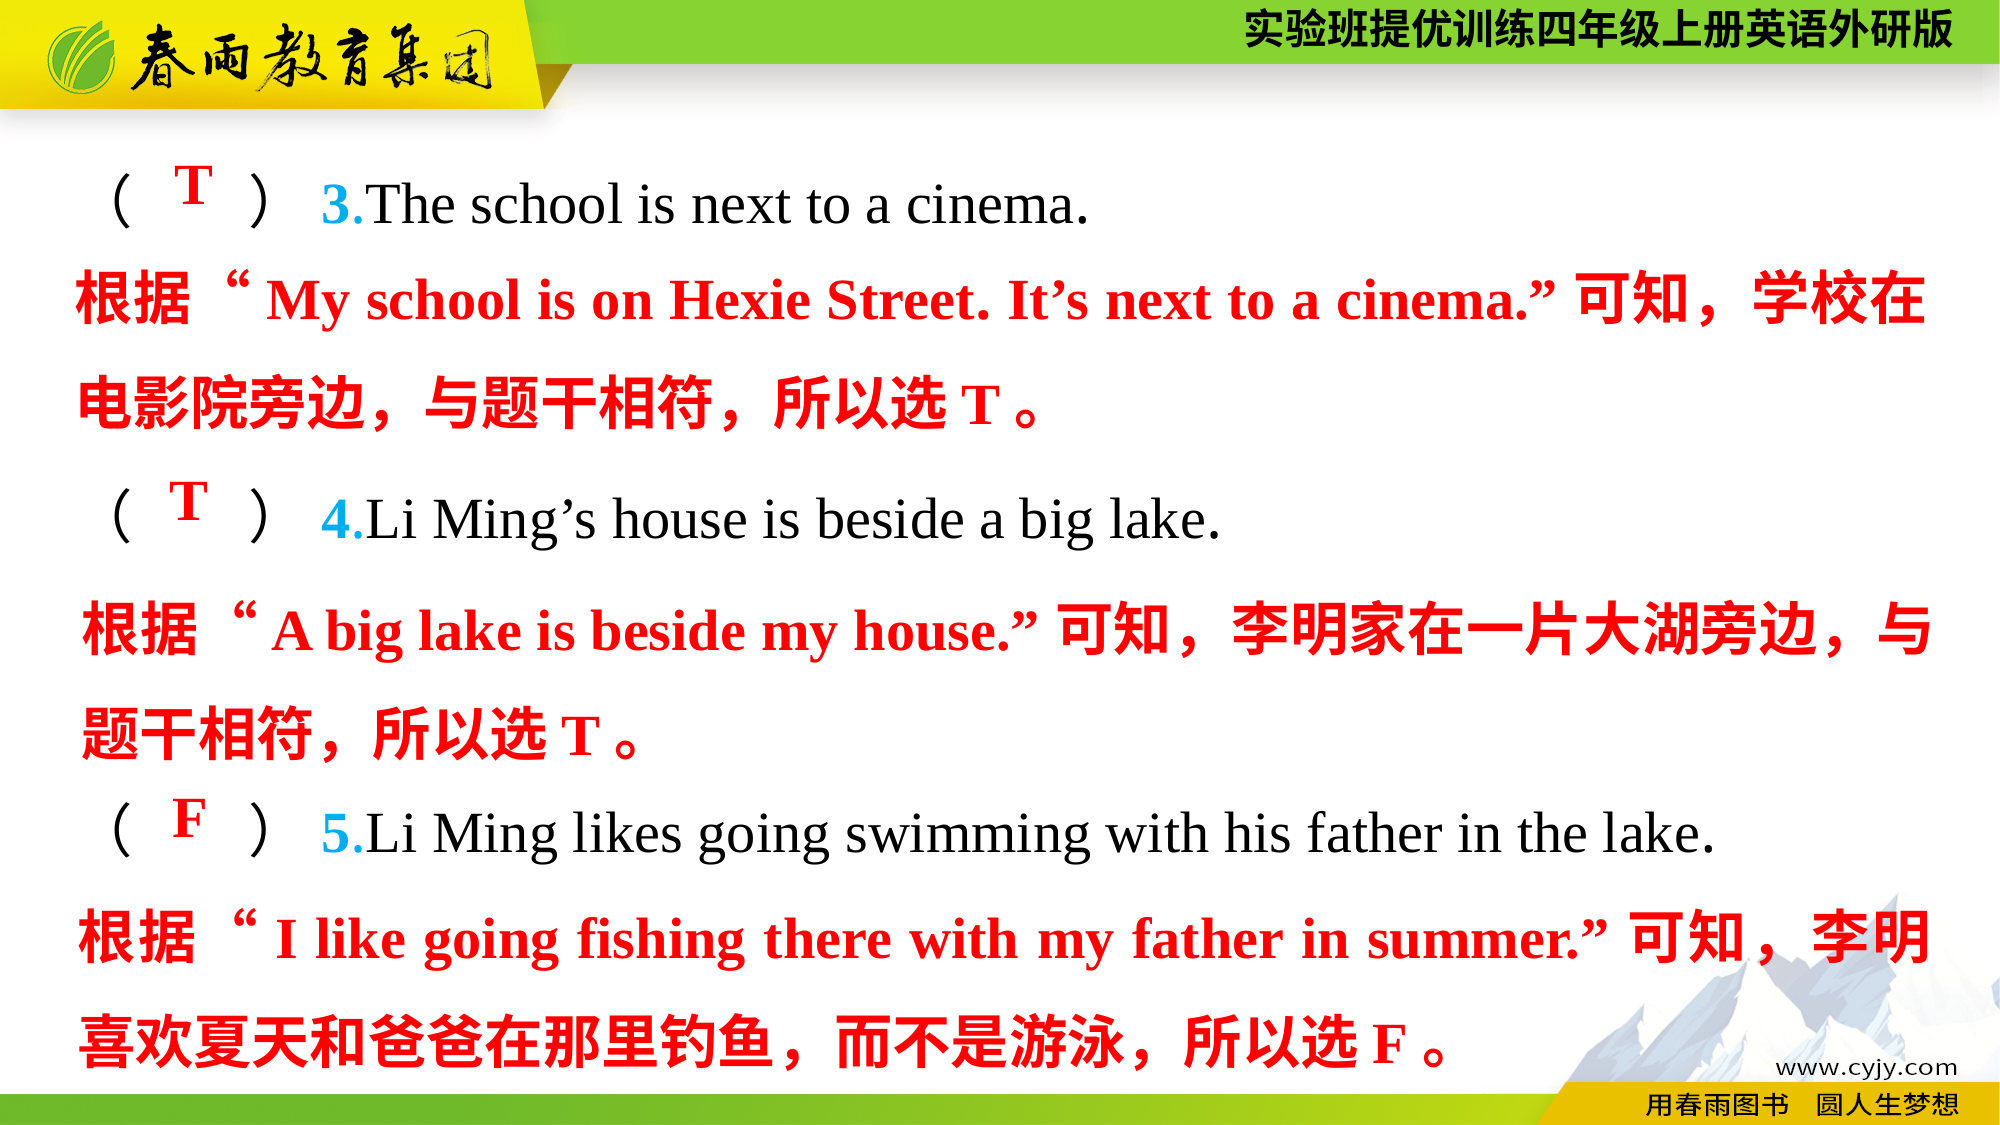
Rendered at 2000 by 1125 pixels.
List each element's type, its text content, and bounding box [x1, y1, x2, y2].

picture [0, 0, 2000, 1125]
text_box 根据“I like going fishing there with my father in summer.”可知，李明喜欢夏天和爸爸在那里钓鱼，而不是游泳，所以选F。 [62, 858, 1947, 1083]
text_box T [160, 138, 229, 218]
text_box 根据“My school is on Hexie Street. It’s next to a cinema.”可知，学校在电影院旁边，与题干相符，所以选T。 [59, 218, 1944, 444]
text_box T [154, 454, 223, 540]
text_box F [157, 772, 223, 857]
text_box 根据“A big lake is beside my house.”可知，李明家在一片大湖旁边，与题干相符，所以选T。 [66, 549, 1951, 775]
list （ ）3.The school is next to a cinema. （ ）4.Li Ming’s house is beside a big lake. （ ）5.Li Ming likes going swimming with his father in the lake. [59, 444, 1944, 880]
list （ ）3.The school is next to a cinema. （ ）4.Li Ming’s house is beside a big lake. （ ）5.Li Ming likes going swimming with his father in the lake. [59, 122, 1944, 218]
